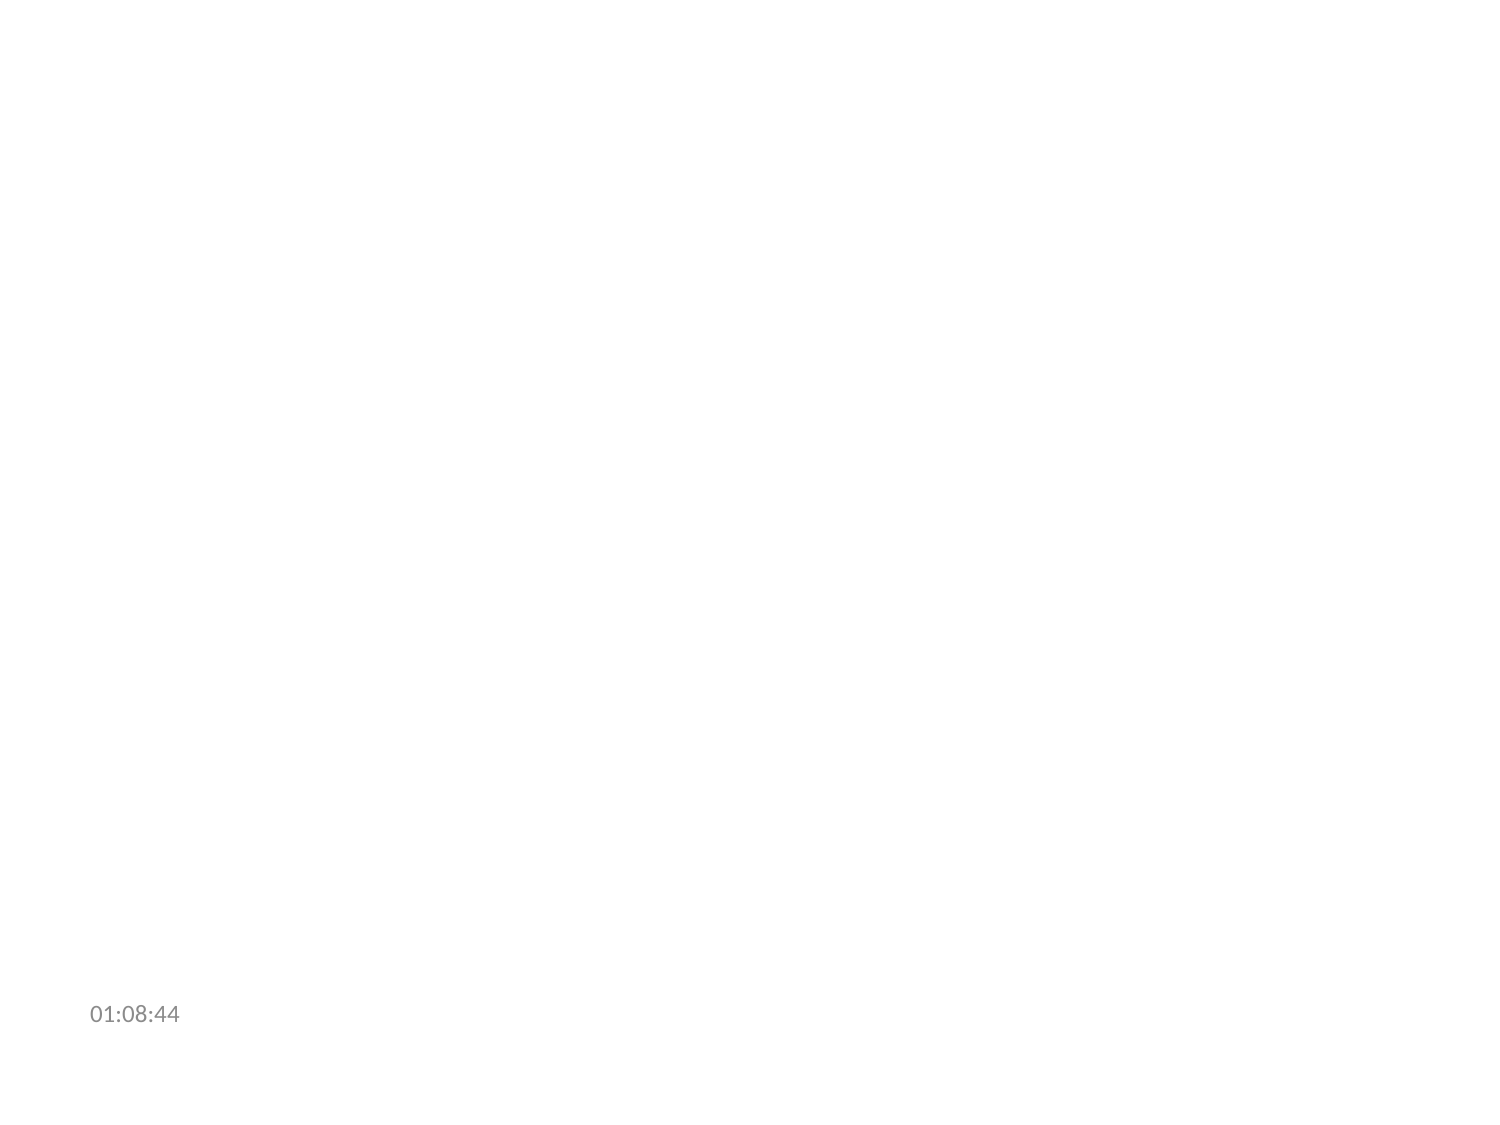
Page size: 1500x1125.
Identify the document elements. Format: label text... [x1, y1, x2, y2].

text_box 15:35:09 [75, 982, 425, 1043]
